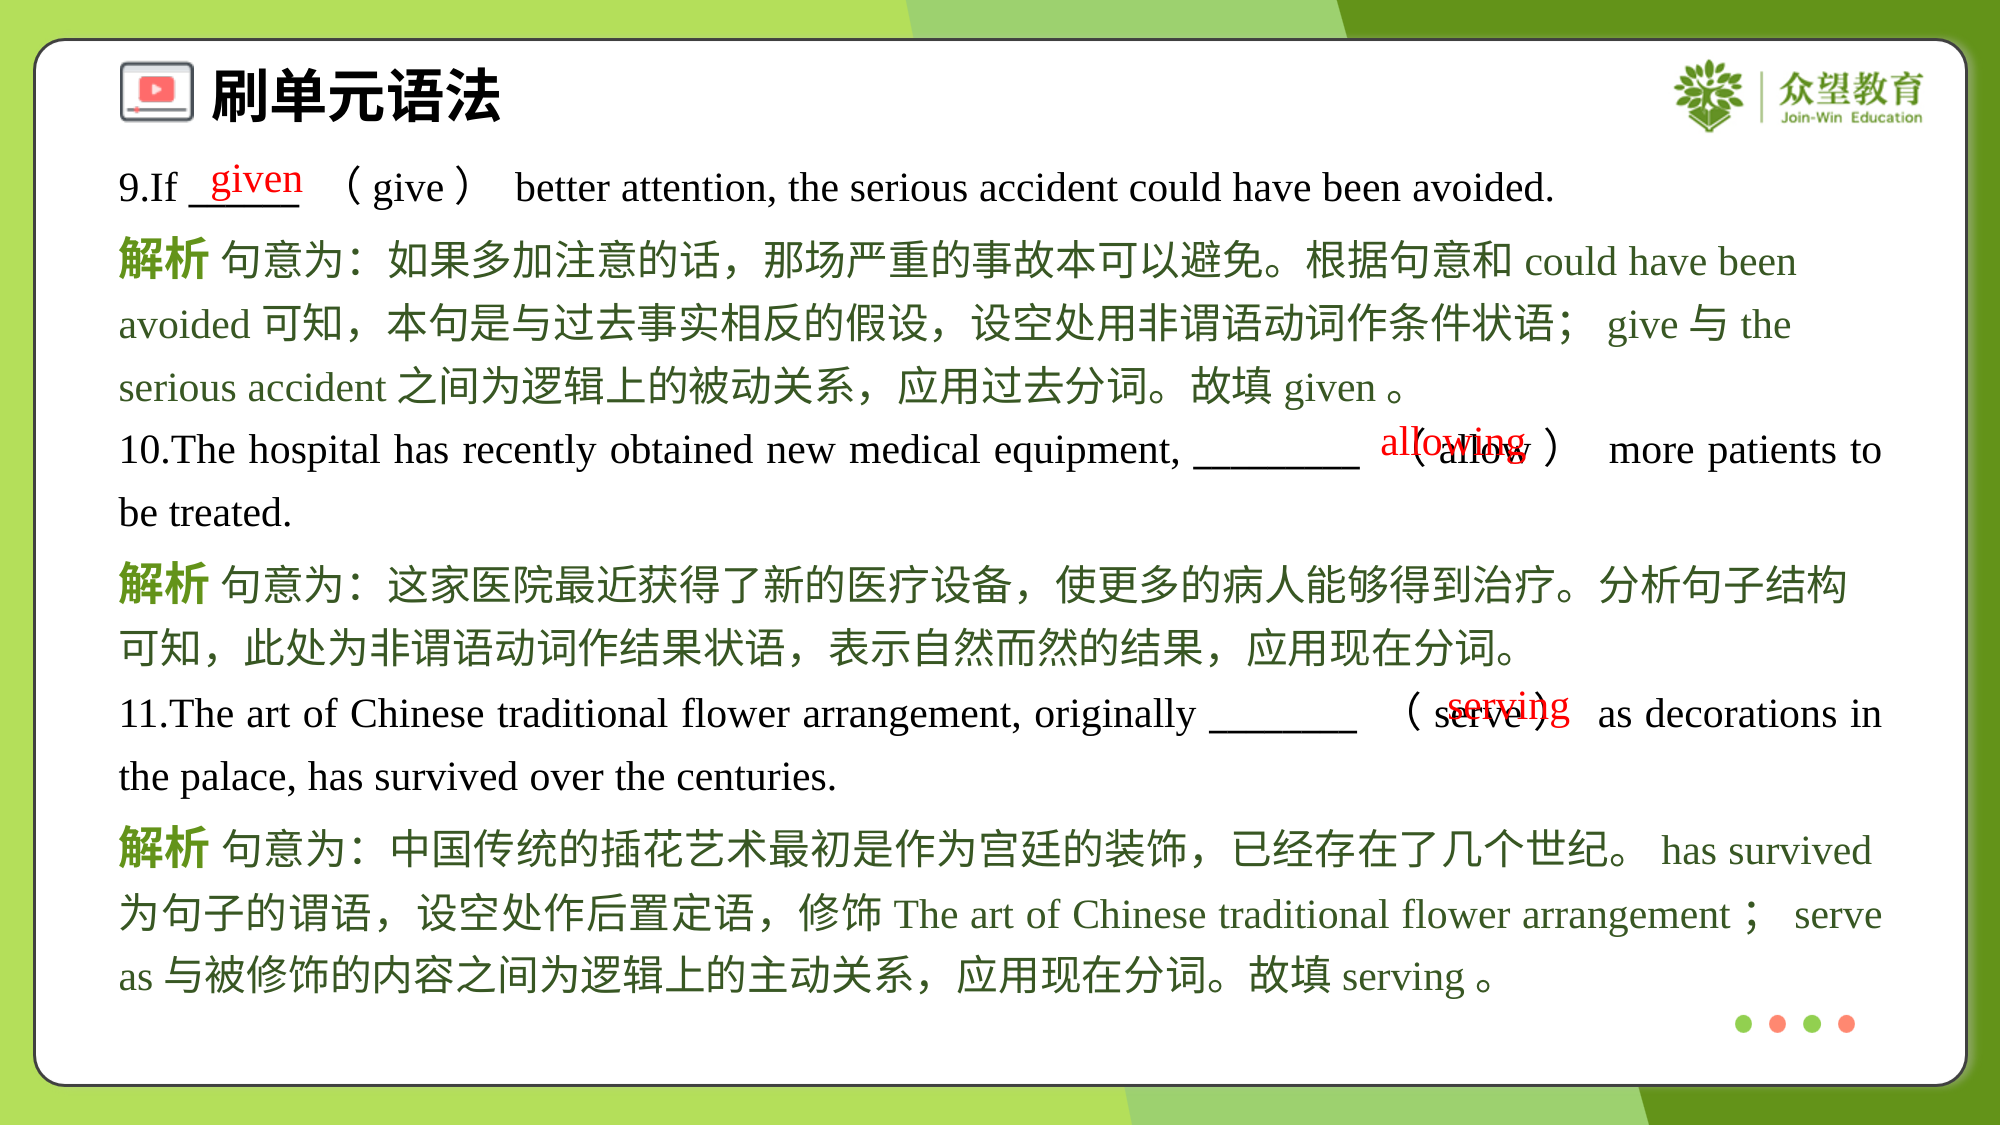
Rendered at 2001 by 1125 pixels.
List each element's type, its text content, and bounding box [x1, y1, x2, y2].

text_box 11.The art of Chinese traditional flower arrangement, originally ________ （serve） as decorations in the palace, has survived over the centuries. [118, 673, 1883, 794]
text_box serving [1443, 665, 1575, 723]
text_box 解析 句意为：这家医院最近获得了新的医疗设备，使更多的病人能够得到治疗。分析句子结构可知，此处为非谓语动词作结果状语，表示自然而然的结果，应用现在分词。 [118, 540, 1883, 668]
text_box 解析 句意为：如果多加注意的话，那场严重的事故本可以避免。根据句意和could have been avoided可知，本句是与过去事实相反的假设，设空处用非谓语动词作条件状语；give与the serious accident之间为逻辑上的被动关系，应用过去分词。故填given。 [118, 215, 1883, 405]
text_box allowing [1376, 401, 1532, 459]
text_box 10.The hospital has recently obtained new medical equipment, _________ （allow） more patients to be treated. [118, 409, 1883, 530]
text_box 解析 句意为：中国传统的插花艺术最初是作为宫廷的装饰，已经存在了几个世纪。has survived为句子的谓语，设空处作后置定语，修饰The art of Chinese traditional flower arrangement；serve as与被修饰的内容之间为逻辑上的主动关系，应用现在分词。故填serving。 [118, 805, 1883, 994]
picture [0, 0, 2000, 1125]
text_box 9.If ______ （give） better attention, the serious accident could have been avoided. [118, 146, 1883, 204]
text_box given [205, 138, 308, 197]
